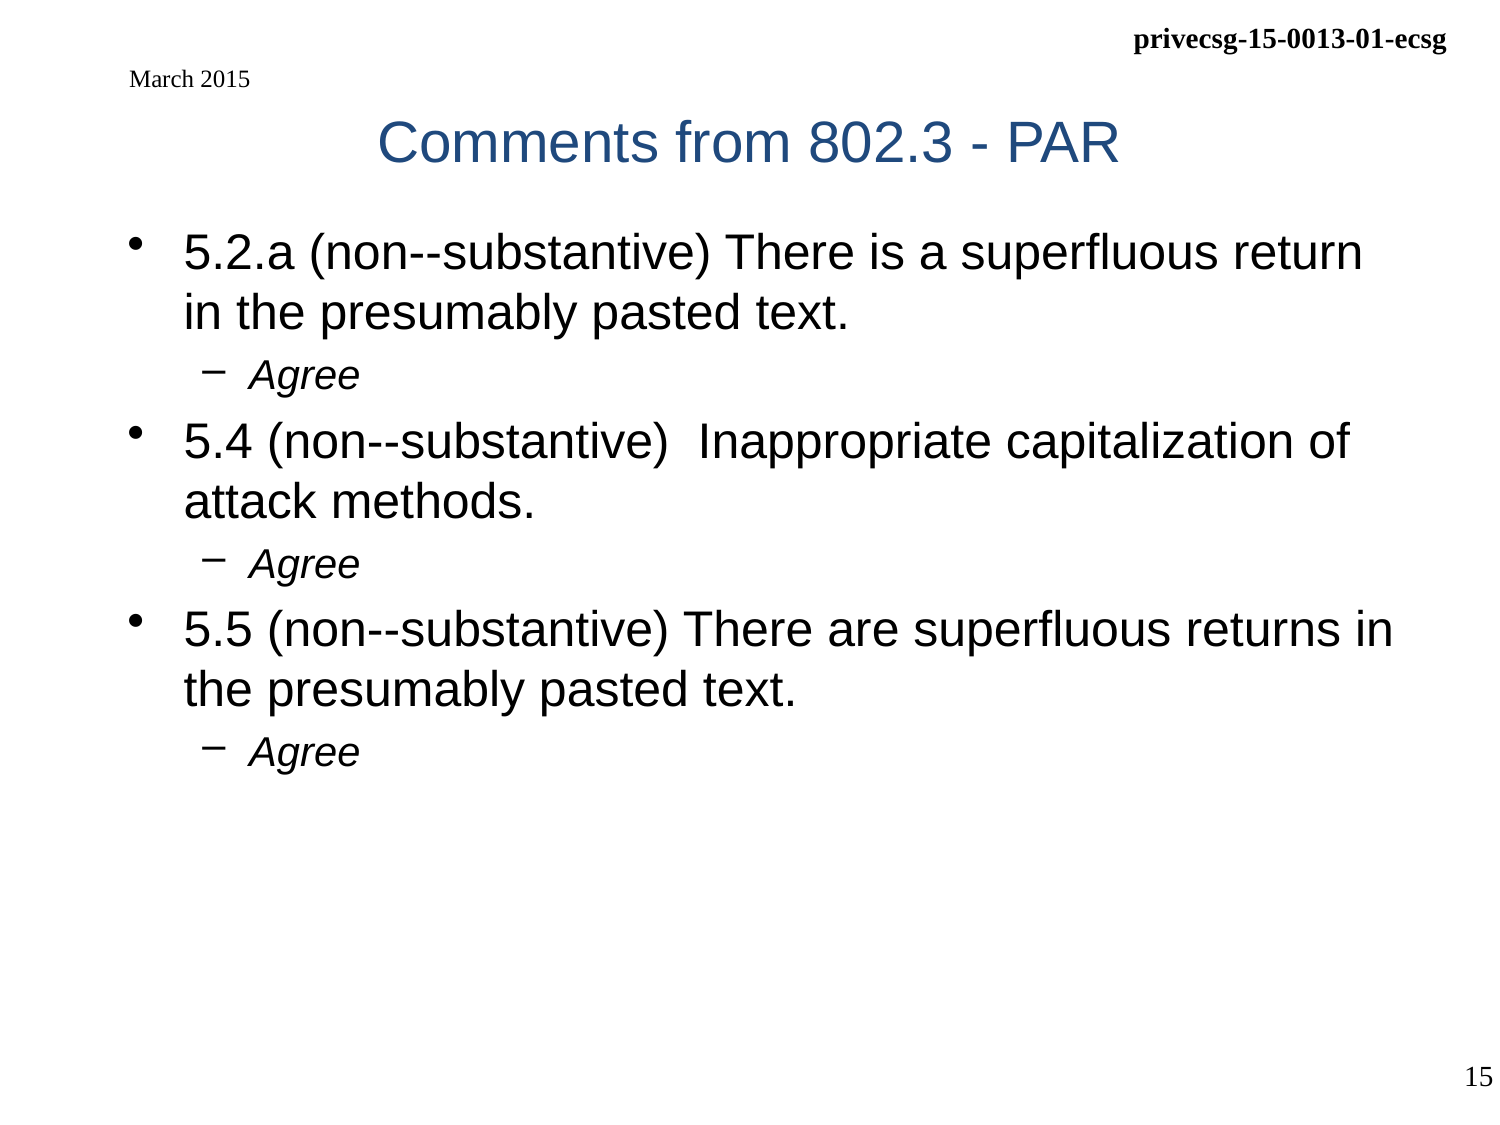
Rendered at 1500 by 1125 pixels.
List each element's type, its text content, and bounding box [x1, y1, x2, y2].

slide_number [114, 54, 422, 100]
title Comments from 802.3 - PAR [75, 45, 1425, 233]
list 5.2.a (non-­‐substantive) There is a superfluous return in the presumably pasted text. Agree 5.4 (non-­‐substantive) Inappropriate capitalization of attack methods. Agree 5.5 (non-­‐substantive) There are superfluous returns in the presumably pasted text. Agree [112, 212, 1424, 1016]
